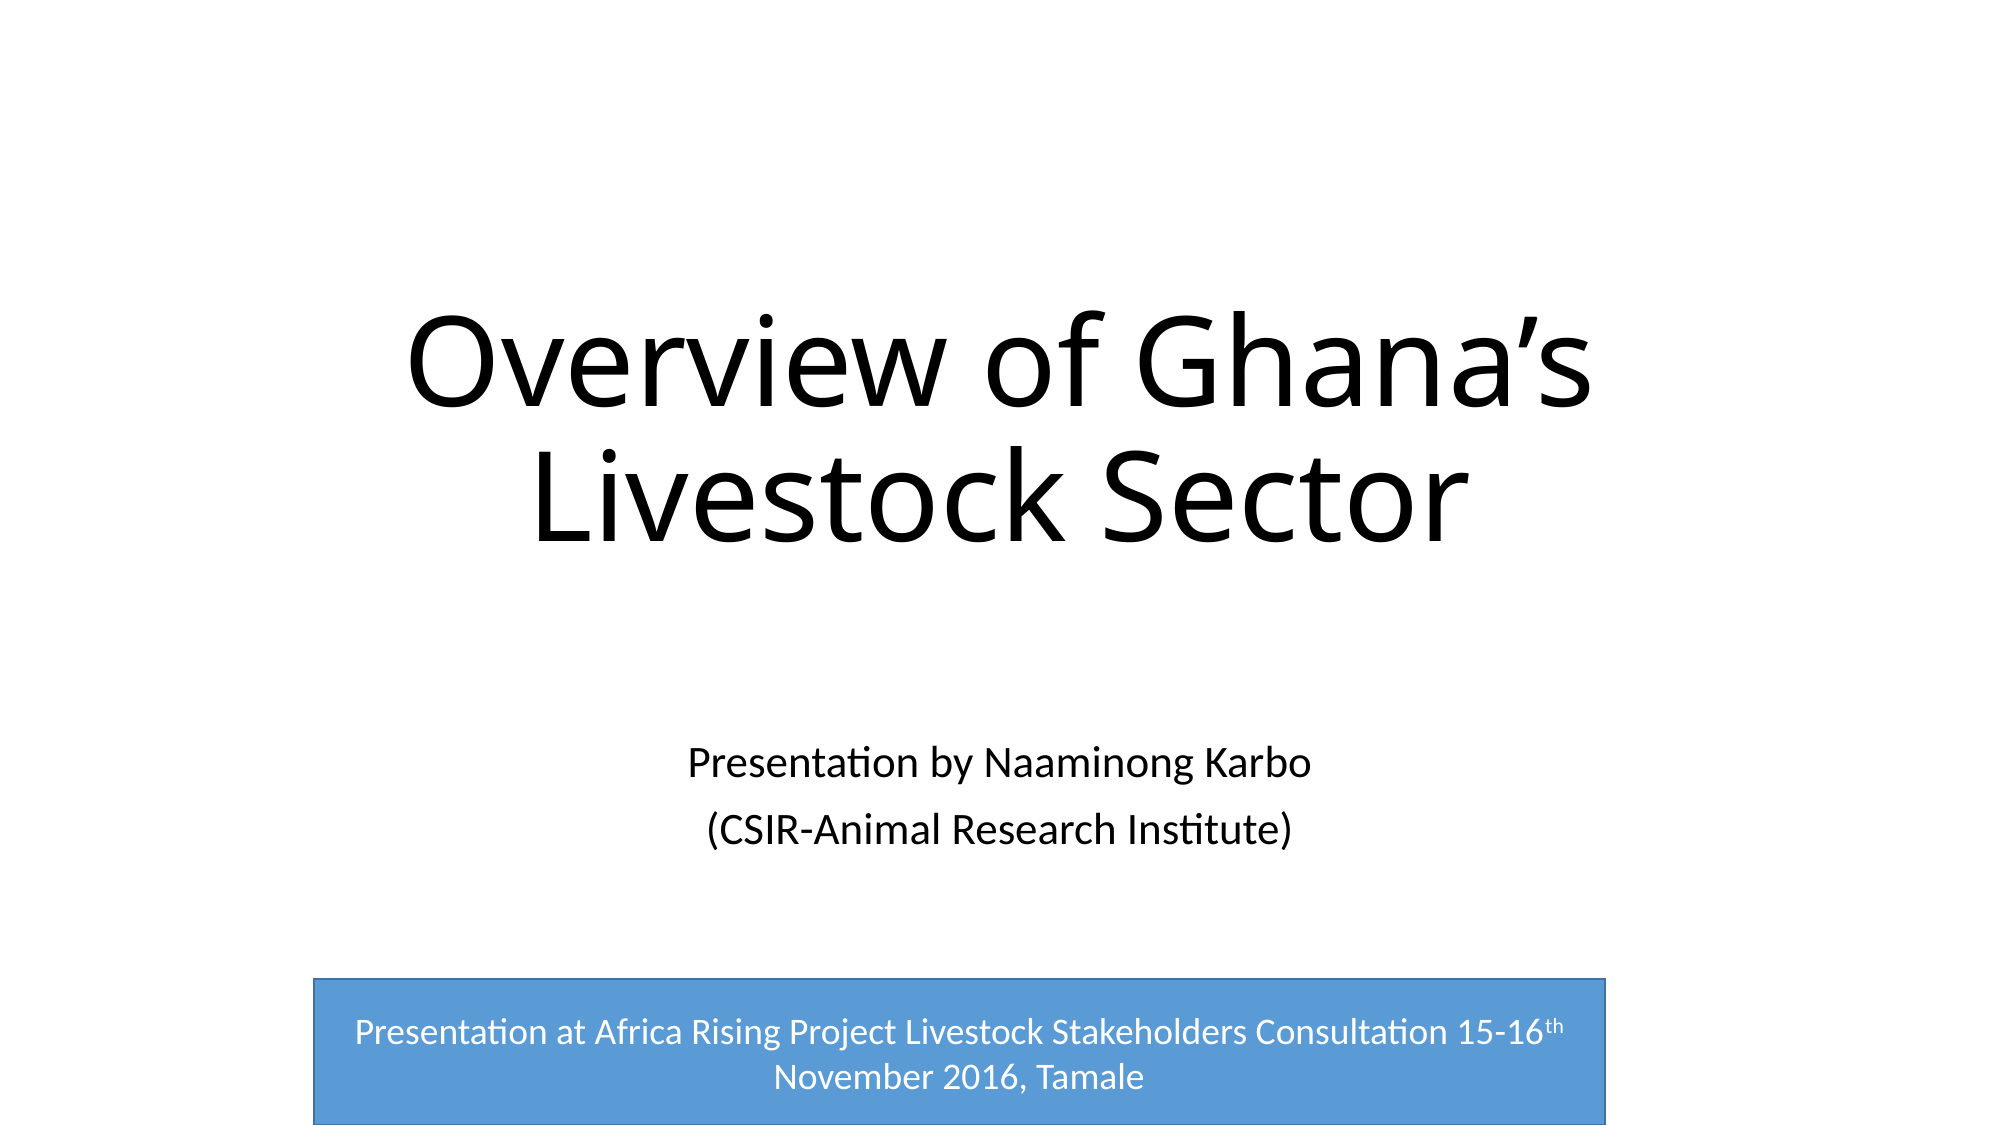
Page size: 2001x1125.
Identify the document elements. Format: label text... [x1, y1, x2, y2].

text_box Presentation at Africa Rising Project Livestock Stakeholders Consultation 15-16th November 2016, Tamale [313, 978, 1606, 1125]
title Overview of Ghana’s Livestock Sector [249, 184, 1750, 576]
subtitle Presentation by Naaminong Karbo (CSIR-Animal Research Institute) [249, 590, 1750, 863]
